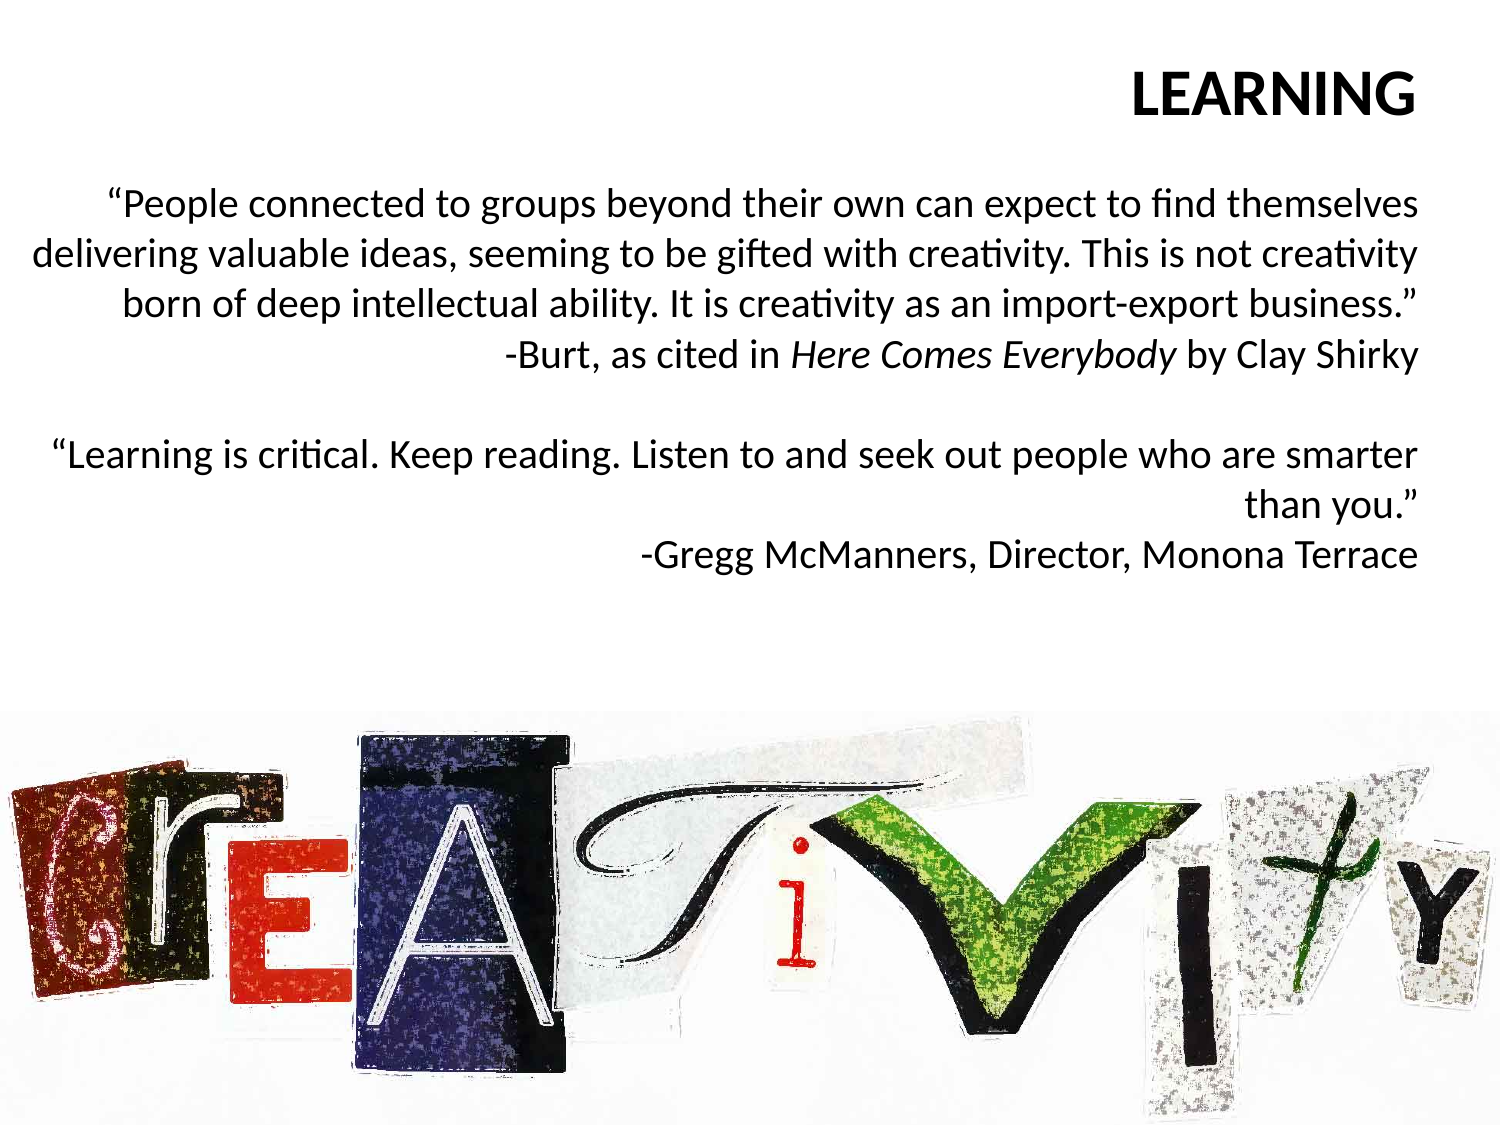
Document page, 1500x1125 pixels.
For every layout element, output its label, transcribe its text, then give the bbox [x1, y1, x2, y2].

text_box “People connected to groups beyond their own can expect to find themselves delivering valuable ideas, seeming to be gifted with creativity. This is not creativity born of deep intellectual ability. It is creativity as an import-export business.” -Burt, as cited in Here Comes Everybody by Clay Shirky “Learning is critical. Keep reading. Listen to and seek out people who are smarter than you.” -Gregg McManners, Director, Monona Terrace [0, 168, 1434, 629]
text_box LEARNING [1116, 41, 1433, 137]
picture [0, 710, 1500, 1125]
